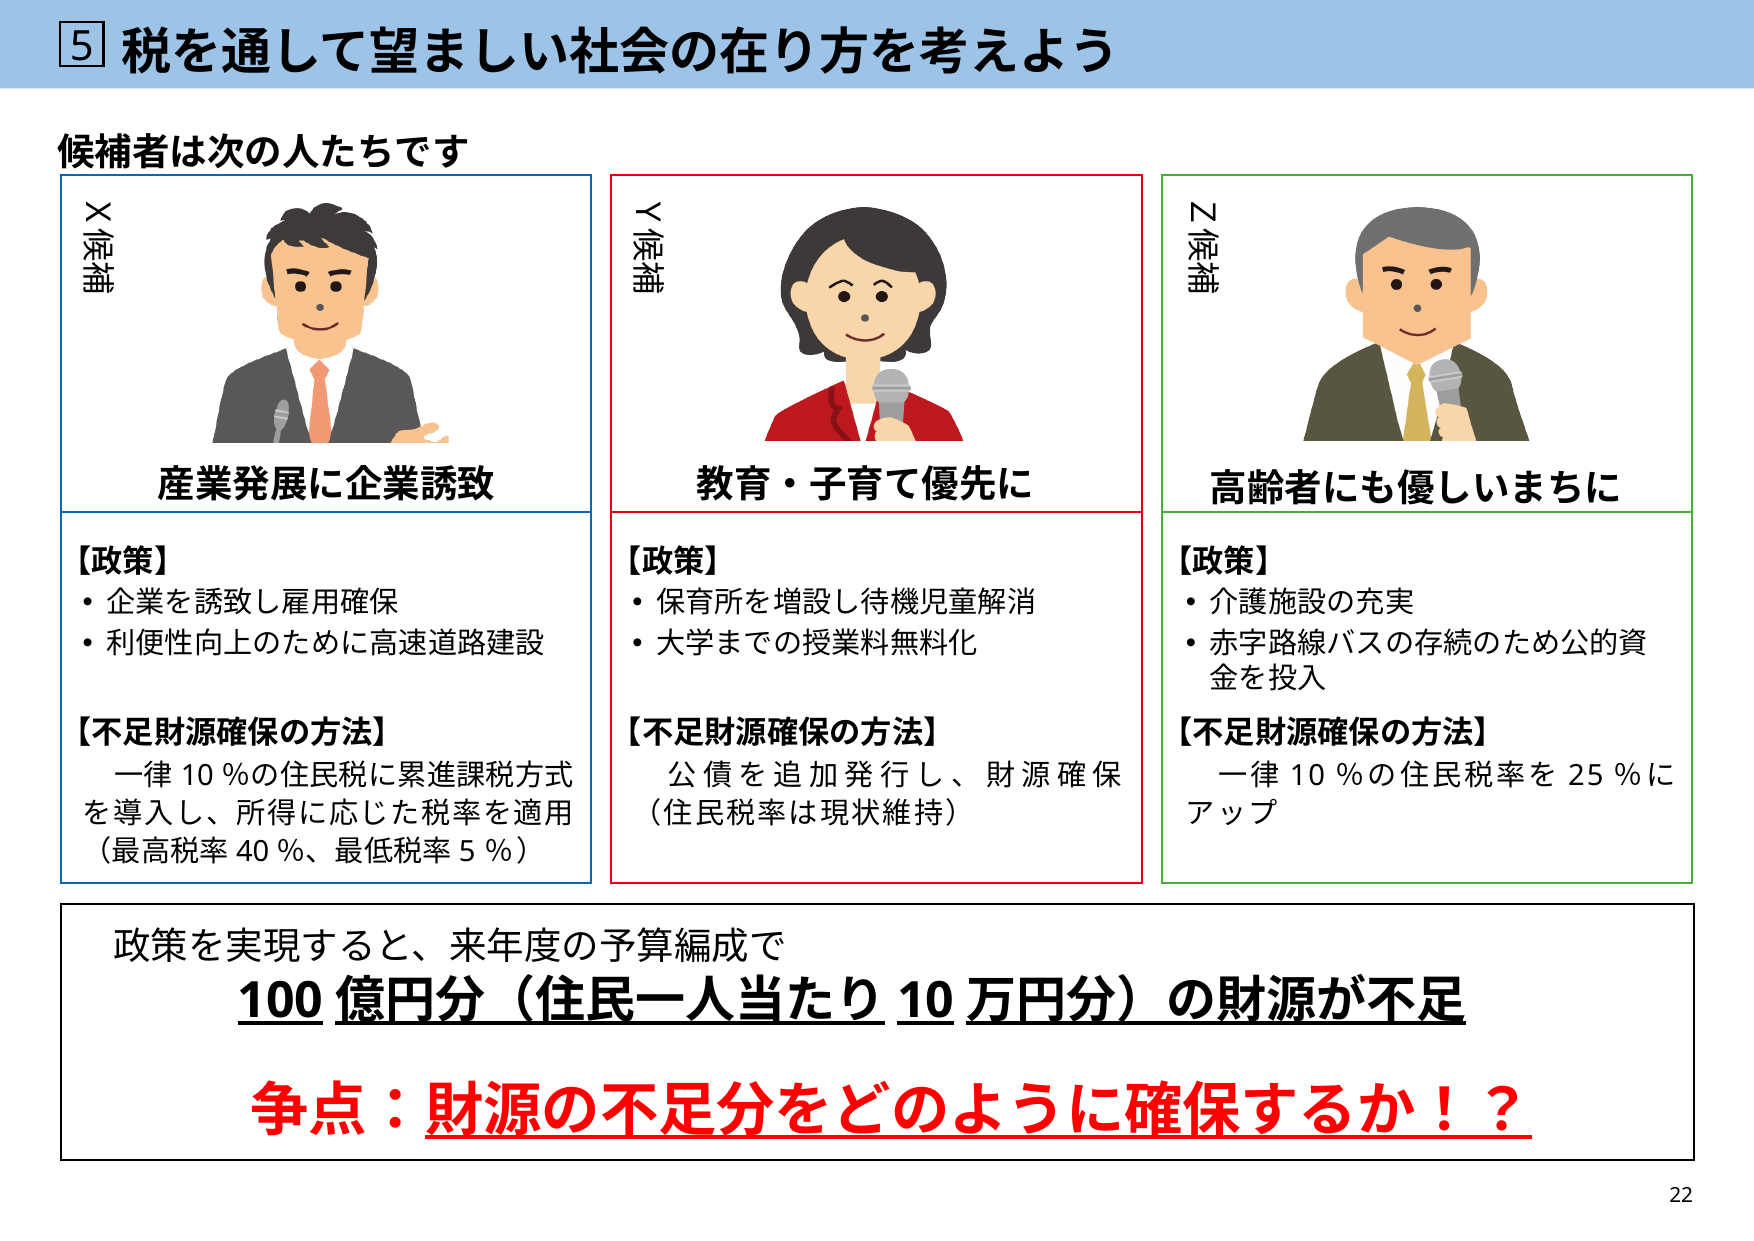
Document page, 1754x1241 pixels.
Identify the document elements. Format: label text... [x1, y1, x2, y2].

text_box [1161, 174, 1693, 511]
text_box Ｙ候補 [629, 195, 671, 297]
text_box 22 [1670, 1182, 1693, 1208]
text_box 【不足財源確保の方法】 [1161, 712, 1554, 750]
text_box 介護施設の充実 赤字路線バスの存続のため公的資金を投入 [1185, 583, 1678, 695]
text_box 企業を誘致し雇用確保 利便性向上のために高速道路建設 [82, 583, 574, 660]
picture [734, 207, 997, 441]
text_box [1161, 512, 1693, 884]
text_box 5 [63, 18, 100, 70]
picture [1287, 207, 1545, 441]
text_box 【政策】 [610, 541, 1004, 579]
text_box Ｘ候補 [76, 195, 120, 287]
picture [202, 203, 450, 443]
text_box 【政策】 [60, 541, 453, 579]
text_box [610, 174, 1143, 884]
text_box Ｚ候補 [1183, 195, 1225, 297]
text_box 高齢者にも優しいまちに [1209, 464, 1623, 510]
text_box 一律10％の住民税率を25％にアップ [1185, 752, 1678, 830]
text_box [60, 174, 592, 511]
text_box [60, 512, 592, 884]
text_box 【政策】 [1161, 541, 1554, 579]
text_box 候補者は次の人たちです [56, 127, 1691, 171]
text_box 公債を追加発行し、財源確保（住民税率は現状維持） [632, 752, 1124, 830]
text_box 保育所を増設し待機児童解消 大学までの授業料無料化 [632, 583, 1124, 660]
title 税を通して望ましい社会の在り方を考えよう [120, 19, 1716, 72]
text_box 一律10％の住民税に累進課税方式を導入し、所得に応じた税率を適用（最高税率40％、最低税率5％） [82, 752, 574, 868]
text_box 教育・子育て優先に [696, 459, 1035, 505]
text_box 【不足財源確保の方法】 [60, 712, 453, 750]
text_box 【不足財源確保の方法】 [610, 712, 1004, 750]
text_box 政策を実現すると、来年度の予算編成で 100億円分（住民一人当たり10万円分）の財源が不足 争点：財源の不足分をどのように確保するか！？ [60, 903, 1695, 1161]
text_box 産業発展に企業誘致 [157, 459, 496, 505]
